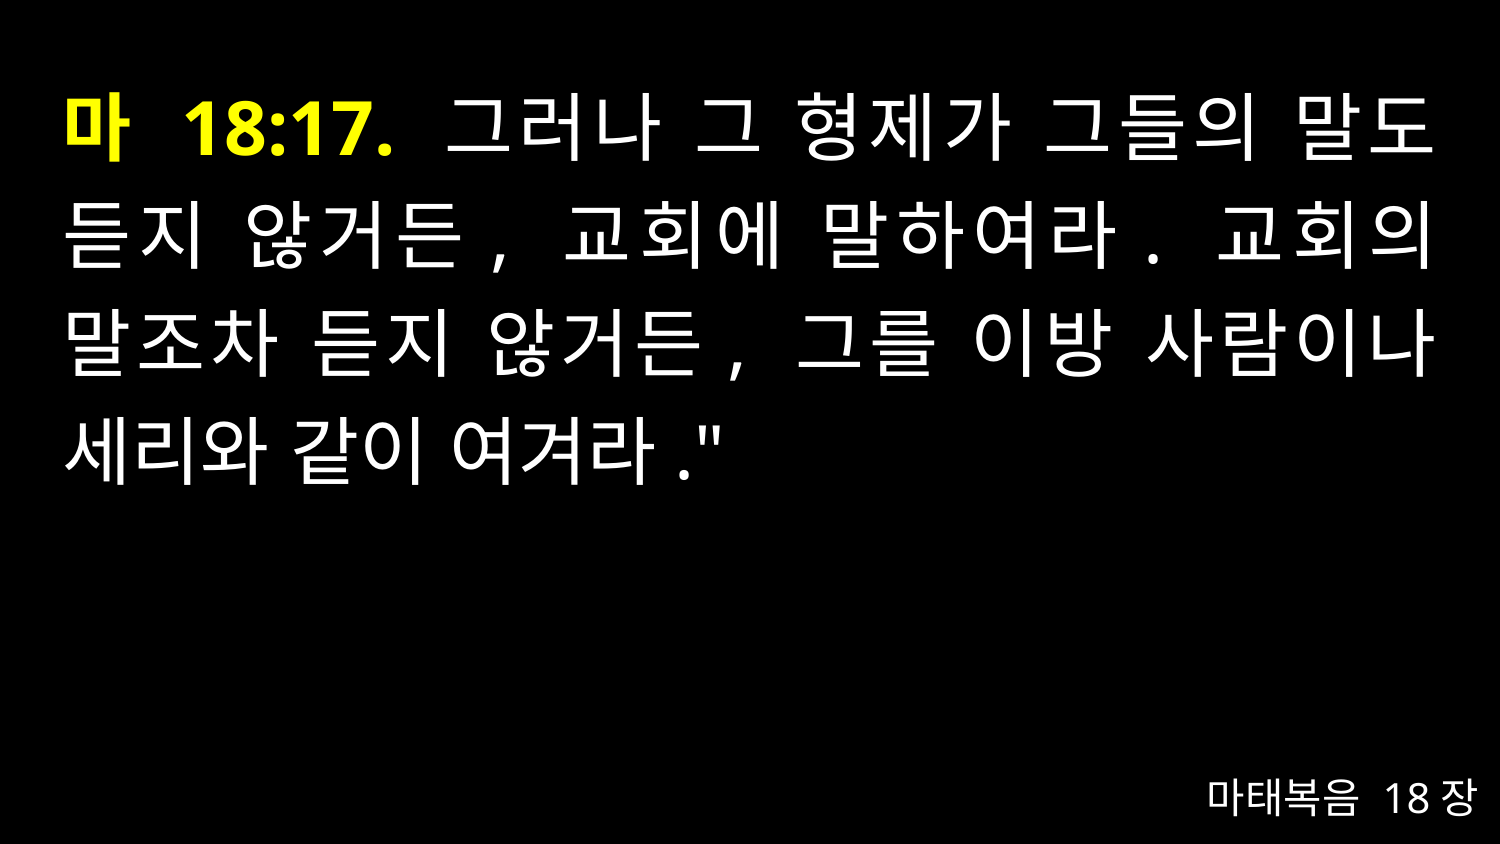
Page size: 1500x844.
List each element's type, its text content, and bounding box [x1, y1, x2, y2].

title 마 18:17. 그러나 그 형제가 그들의 말도 듣지 않거든, 교회에 말하여라. 교회의 말조차 듣지 않거든, 그를 이방 사람이나 세리와 같이 여겨라." [0, 0, 1500, 844]
subtitle 마태복음 18장 [916, 770, 1500, 844]
